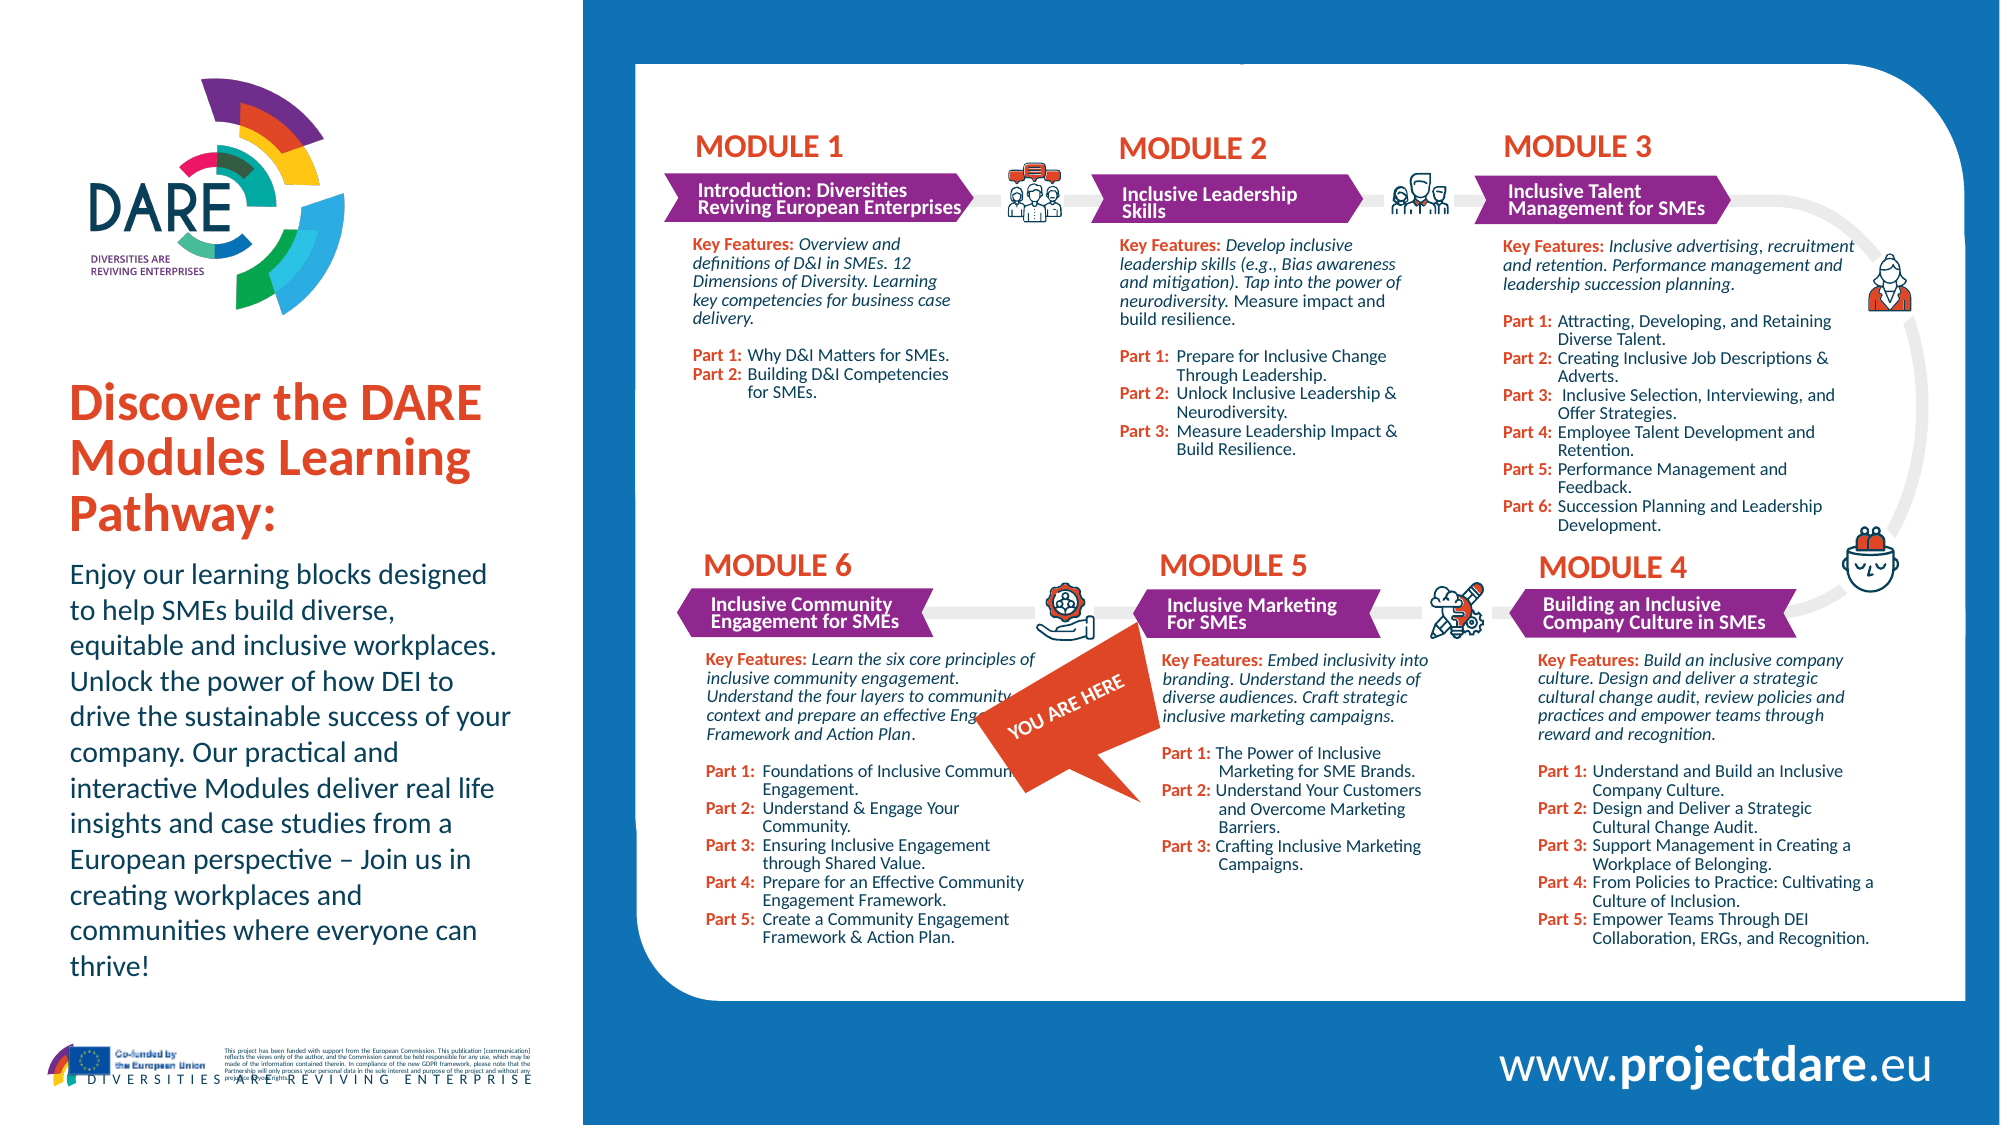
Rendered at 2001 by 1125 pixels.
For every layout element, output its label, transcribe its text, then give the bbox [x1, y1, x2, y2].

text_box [1132, 535, 1453, 925]
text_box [1430, 582, 1484, 640]
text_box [1868, 253, 1912, 312]
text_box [1391, 172, 1449, 215]
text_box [1007, 162, 1062, 223]
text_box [1474, 117, 1879, 568]
text_box Discover the DARE Modules Learning Pathway: Enjoy our learning blocks designed to help SMEs build diverse, equitable and inclusive workplaces. Unlock the power of how DEI to drive the sustainable success of your company. Our practical and interactive Modules deliver real life insights and case studies from a European perspective – Join us in creating workplaces and communities where everyone can thrive! [55, 368, 528, 1055]
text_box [1036, 582, 1095, 642]
text_box [582, 0, 2000, 1125]
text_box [67, 1040, 547, 1088]
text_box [676, 535, 1065, 1000]
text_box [664, 116, 979, 433]
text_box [1509, 568, 1890, 982]
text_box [635, 64, 1966, 1001]
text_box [1091, 118, 1422, 491]
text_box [994, 654, 1187, 818]
text_box www.projectdare.eu [1465, 1022, 1948, 1099]
picture [0, 40, 430, 365]
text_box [1841, 526, 1900, 593]
